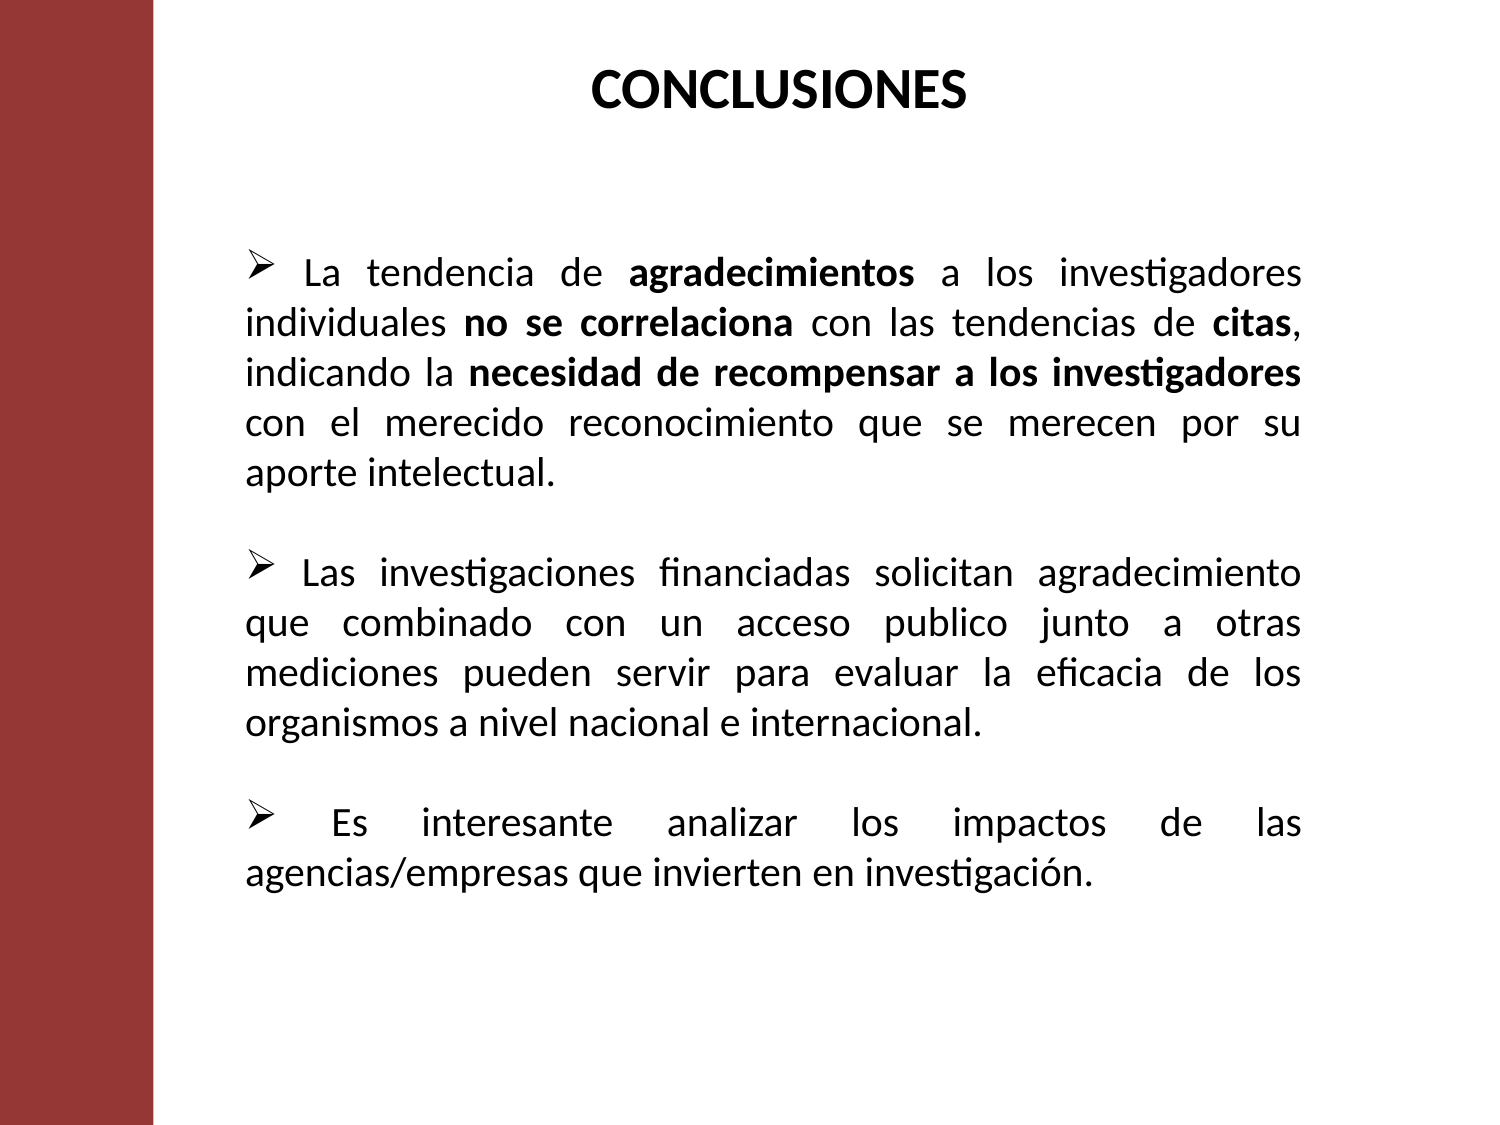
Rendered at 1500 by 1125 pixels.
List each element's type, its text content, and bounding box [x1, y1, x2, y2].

text_box La tendencia de agradecimientos a los investigadores individuales no se correlaciona con las tendencias de citas, indicando la necesidad de recompensar a los investigadores con el merecido reconocimiento que se merecen por su aporte intelectual. Las investigaciones financiadas solicitan agradecimiento que combinado con un acceso publico junto a otras mediciones pueden servir para evaluar la eficacia de los organismos a nivel nacional e internacional. Es interesante analizar los impactos de las agencias/empresas que invierten en investigación. [230, 236, 1317, 902]
text_box CONCLUSIONES [301, 42, 1258, 128]
text_box [0, 0, 155, 1125]
